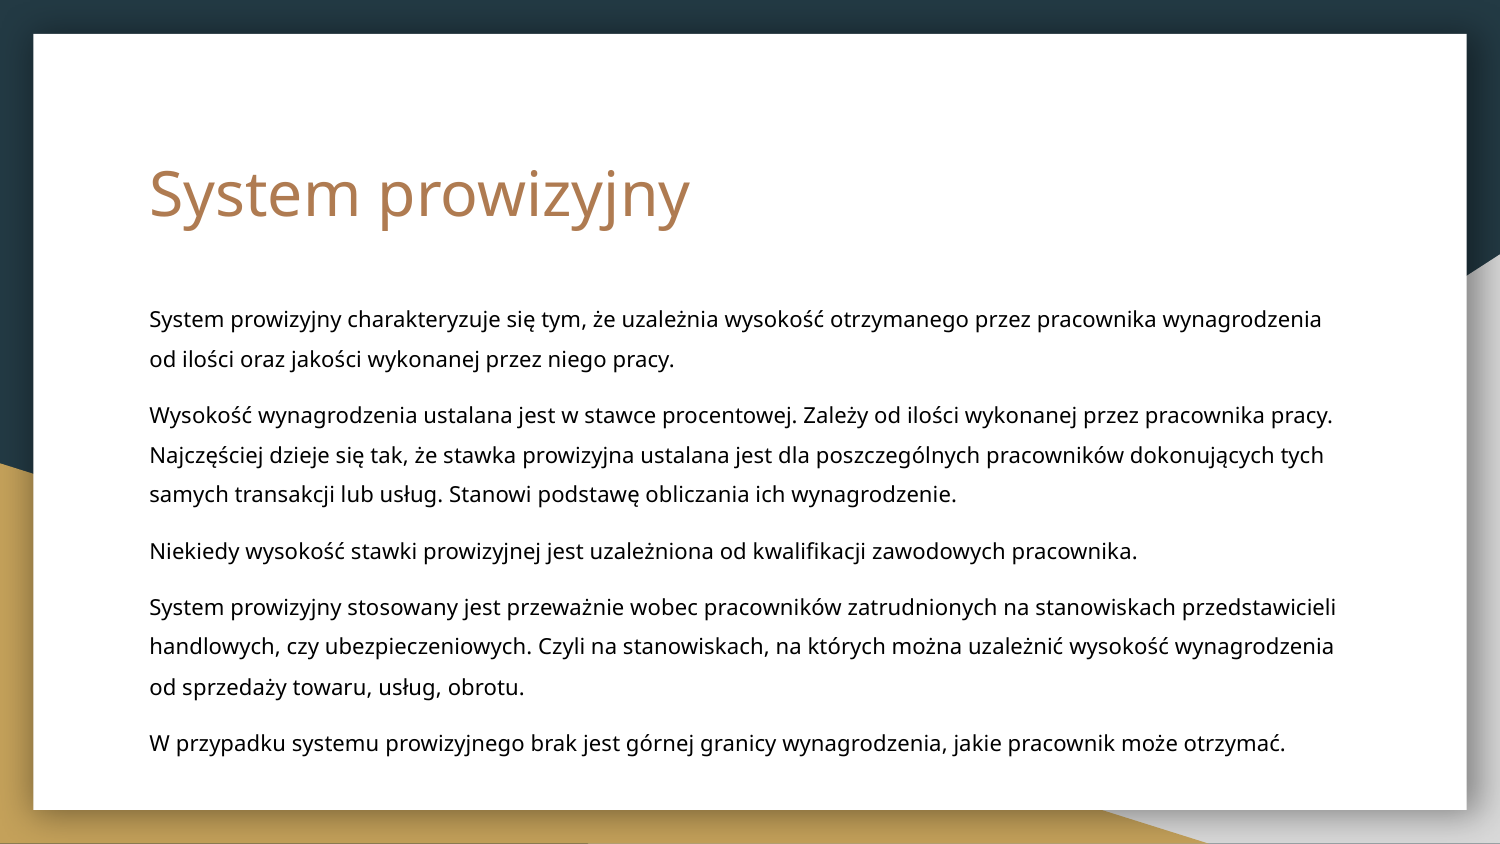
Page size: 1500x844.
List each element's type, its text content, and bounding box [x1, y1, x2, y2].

list System prowizyjny charakteryzuje się tym, że uzależnia wysokość otrzymanego przez pracownika wynagrodzenia od ilości oraz jakości wykonanej przez niego pracy. Wysokość wynagrodzenia ustalana jest w stawce procentowej. Zależy od ilości wykonanej przez pracownika pracy. Najczęściej dzieje się tak, że stawka prowizyjna ustalana jest dla poszczególnych pracowników dokonujących tych samych transakcji lub usług. Stanowi podstawę obliczania ich wynagrodzenie. Niekiedy wysokość stawki prowizyjnej jest uzależniona od kwalifikacji zawodowych pracownika. System prowizyjny stosowany jest przeważnie wobec pracowników zatrudnionych na stanowiskach przedstawicieli handlowych, czy ubezpieczeniowych. Czyli na stanowiskach, na których można uzależnić wysokość wynagrodzenia od sprzedaży towaru, usług, obrotu. W przypadku systemu prowizyjnego brak jest górnej granicy wynagrodzenia, jakie pracownik może otrzymać. [134, 276, 1366, 778]
title System prowizyjny [134, 138, 1366, 276]
